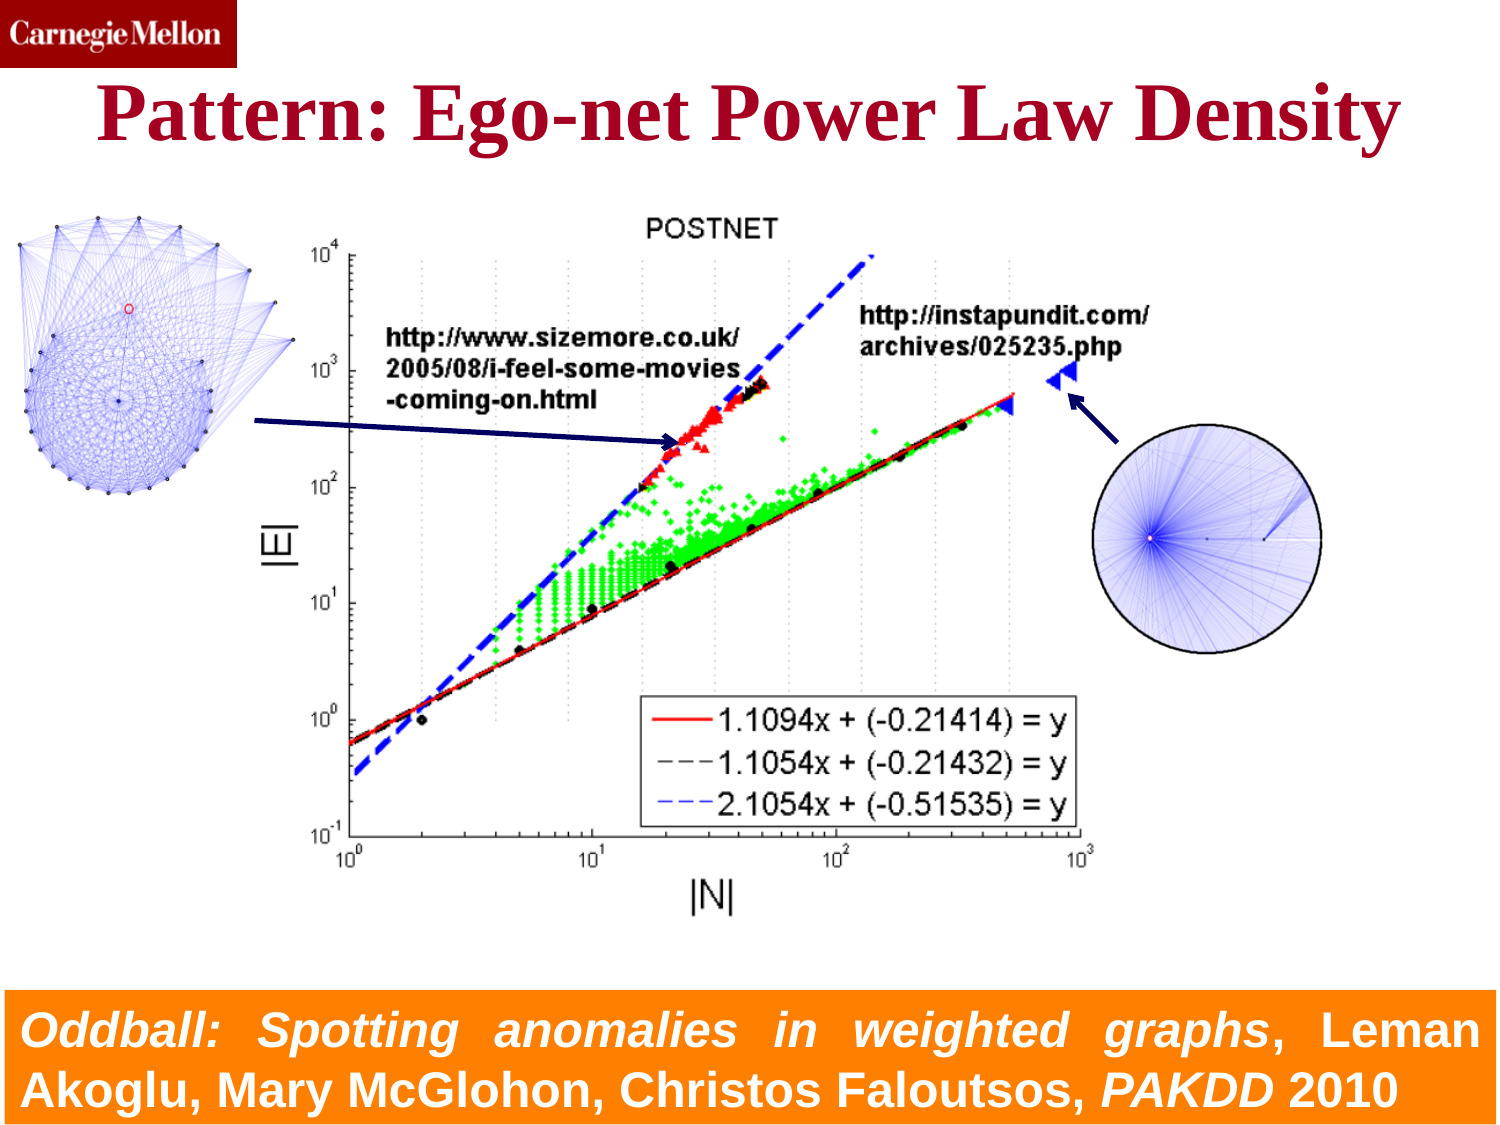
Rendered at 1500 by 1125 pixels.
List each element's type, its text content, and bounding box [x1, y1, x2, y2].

text_box Oddball: Spotting anomalies in weighted graphs, Leman Akoglu, Mary McGlohon, Christos Faloutsos, PAKDD 2010 [4, 989, 1497, 1125]
picture [0, 0, 237, 68]
picture [12, 209, 301, 501]
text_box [232, 198, 1180, 929]
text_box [254, 420, 680, 444]
picture [1087, 420, 1326, 659]
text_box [1067, 392, 1118, 444]
text_box Oddball: Spotting anomalies in weighted graphs Leman Akoglu, Mary McGlohon, Christos Faloutsos PAKDD 2010 [0, 943, 1165, 1125]
title Pattern: Ego-net Power Law Density [74, 25, 1426, 189]
